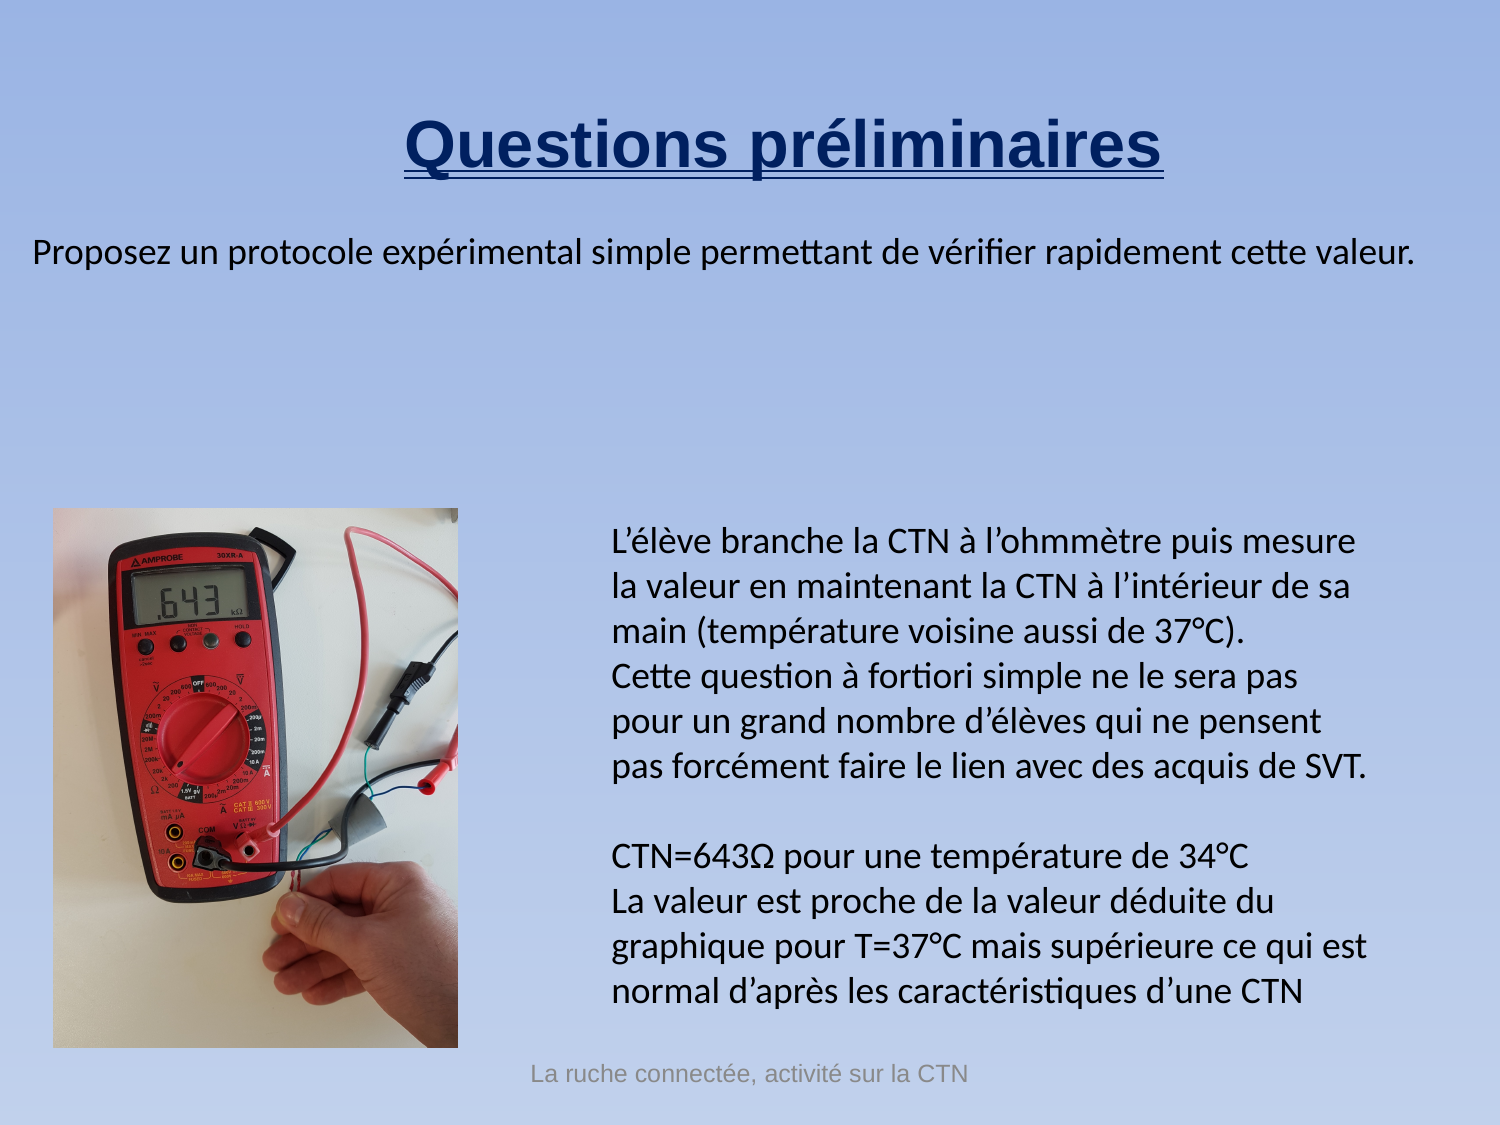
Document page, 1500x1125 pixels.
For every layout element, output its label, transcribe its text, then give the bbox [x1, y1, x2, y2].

footer La ruche connectée, activité sur la CTN [512, 1042, 988, 1103]
picture [52, 508, 458, 1048]
text_box Questions préliminaires [175, 93, 1393, 188]
text_box Proposez un protocole expérimental simple permettant de vérifier rapidement cette valeur. [17, 219, 1471, 370]
text_box L’élève branche la CTN à l’ohmmètre puis mesure la valeur en maintenant la CTN à l’intérieur de sa main (température voisine aussi de 37°C). Cette question à fortiori simple ne le sera pas pour un grand nombre d’élèves qui ne pensent pas forcément faire le lien avec des acquis de SVT. CTN=643Ω pour une température de 34°C La valeur est proche de la valeur déduite du graphique pour T=37°C mais supérieure ce qui est normal d’après les caractéristiques d’une CTN [596, 508, 1393, 1019]
